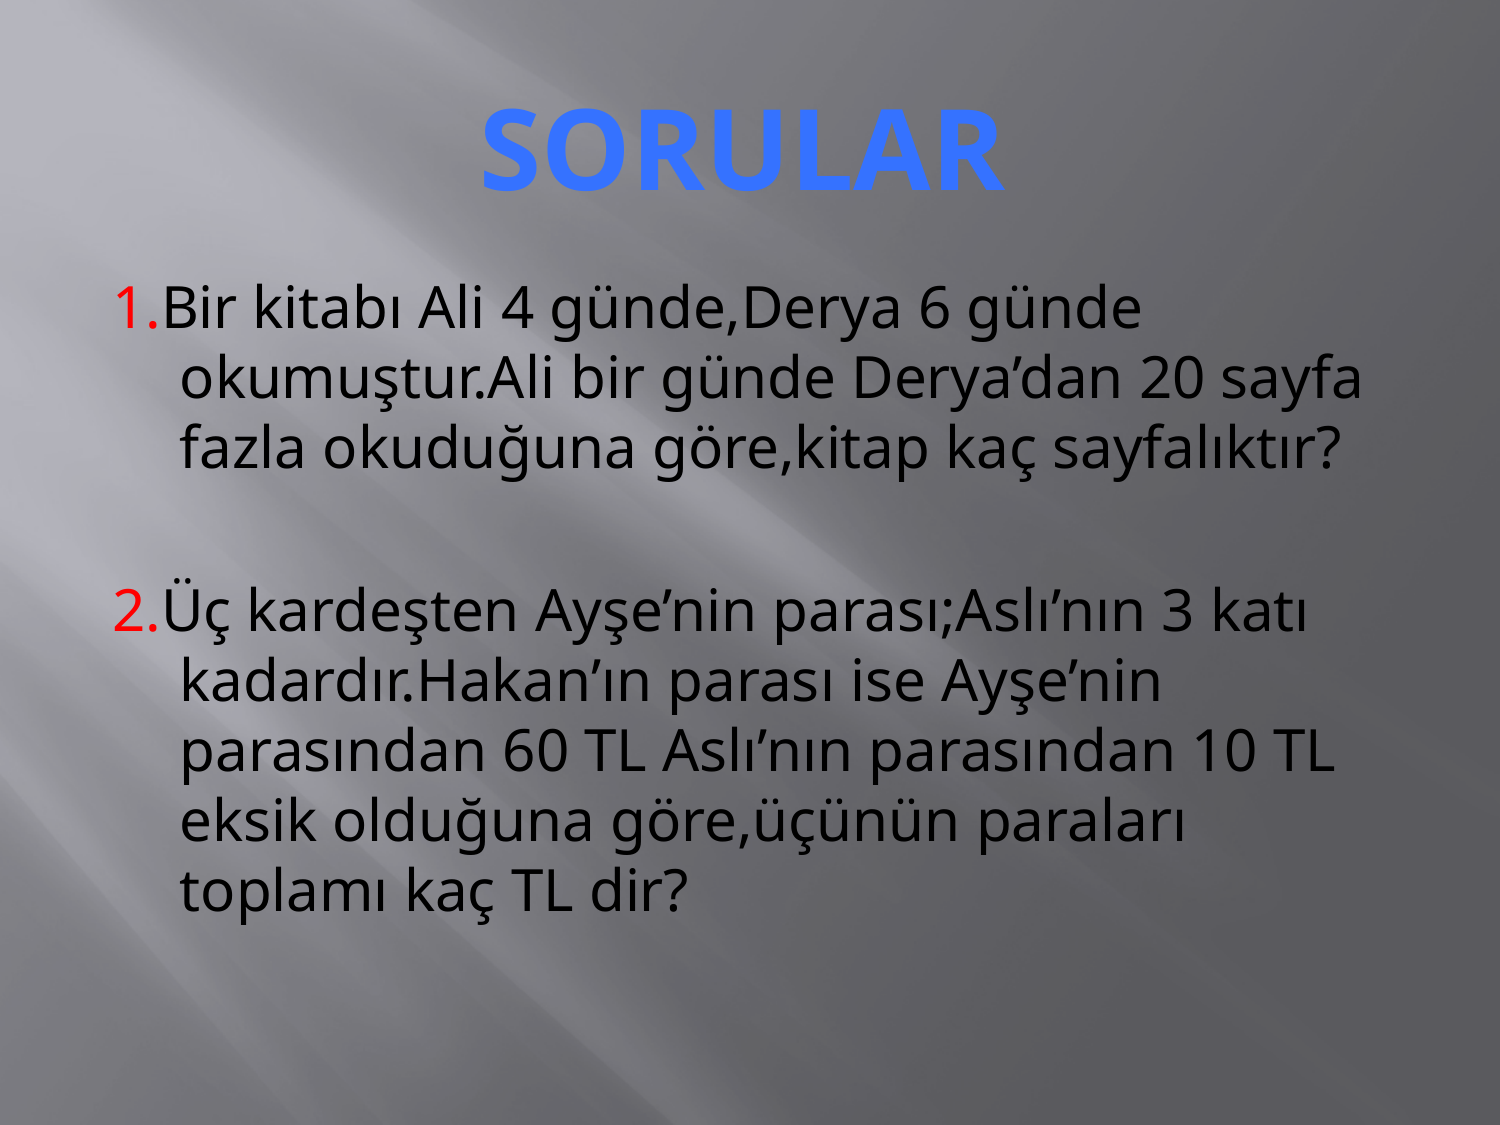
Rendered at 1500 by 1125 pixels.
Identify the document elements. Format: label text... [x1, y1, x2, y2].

text_box Sorular [464, 70, 1022, 221]
list 1.Bir kitabı Ali 4 günde,Derya 6 günde okumuştur.Ali bir günde Derya’dan 20 sayfa fazla okuduğuna göre,kitap kaç sayfalıktır? 2.Üç kardeşten Ayşe’nin parası;Aslı’nın 3 katı kadardır.Hakan’ın parası ise Ayşe’nin parasından 60 TL Aslı’nın parasından 10 TL eksik olduğuna göre,üçünün paraları toplamı kaç TL dir? [75, 262, 1425, 1035]
